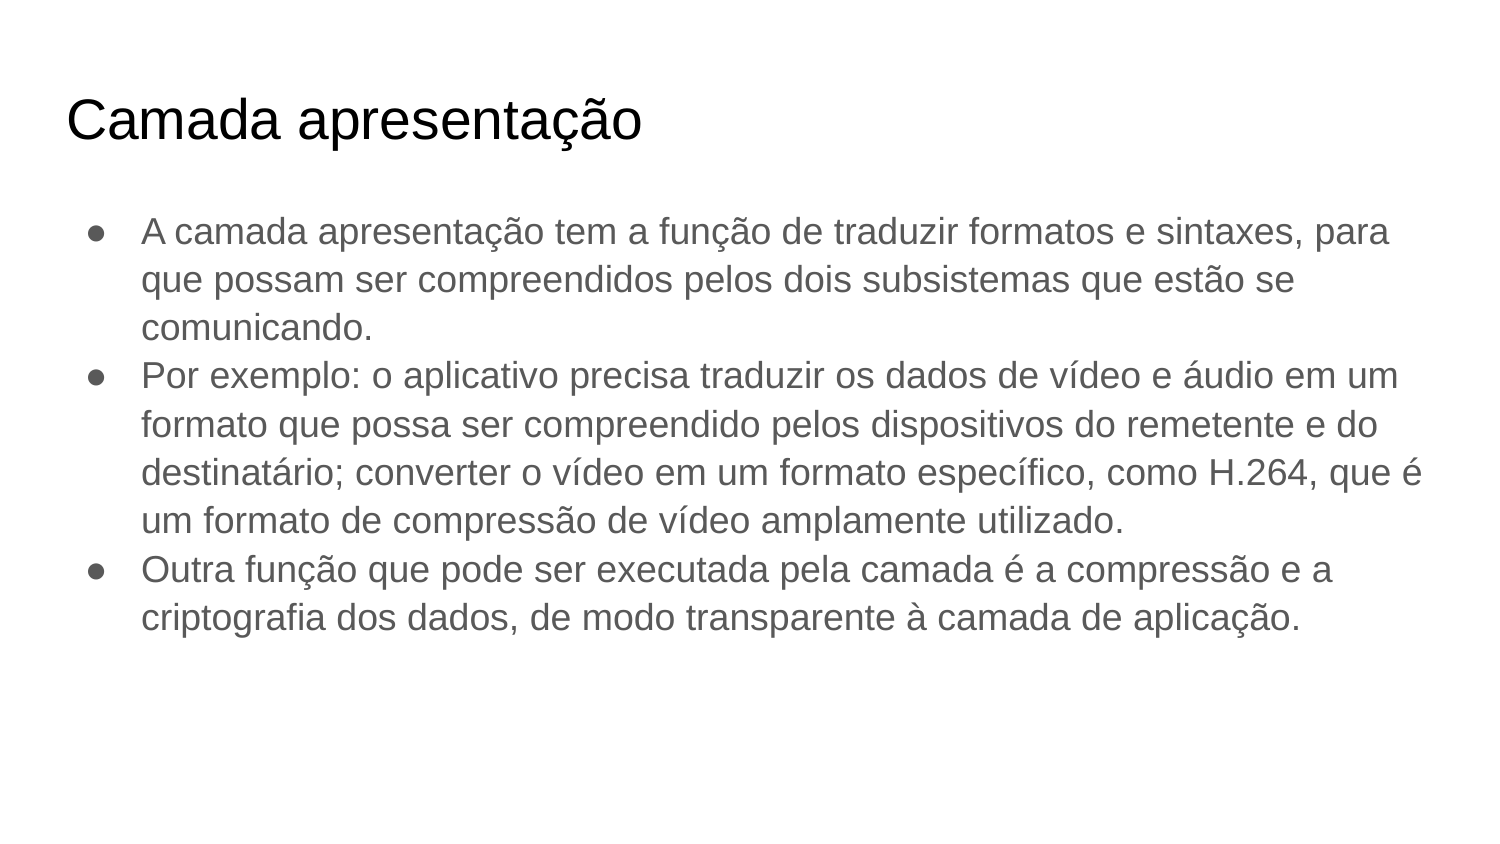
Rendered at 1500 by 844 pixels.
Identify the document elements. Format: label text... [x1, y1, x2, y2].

list A camada apresentação tem a função de traduzir formatos e sintaxes, para que possam ser compreendidos pelos dois subsistemas que estão se comunicando. Por exemplo: o aplicativo precisa traduzir os dados de vídeo e áudio em um formato que possa ser compreendido pelos dispositivos do remetente e do destinatário; converter o vídeo em um formato específico, como H.264, que é um formato de compressão de vídeo amplamente utilizado. Outra função que pode ser executada pela camada é a compressão e a criptografia dos dados, de modo transparente à camada de aplicação. [51, 189, 1449, 750]
title Camada apresentação [51, 72, 1449, 167]
